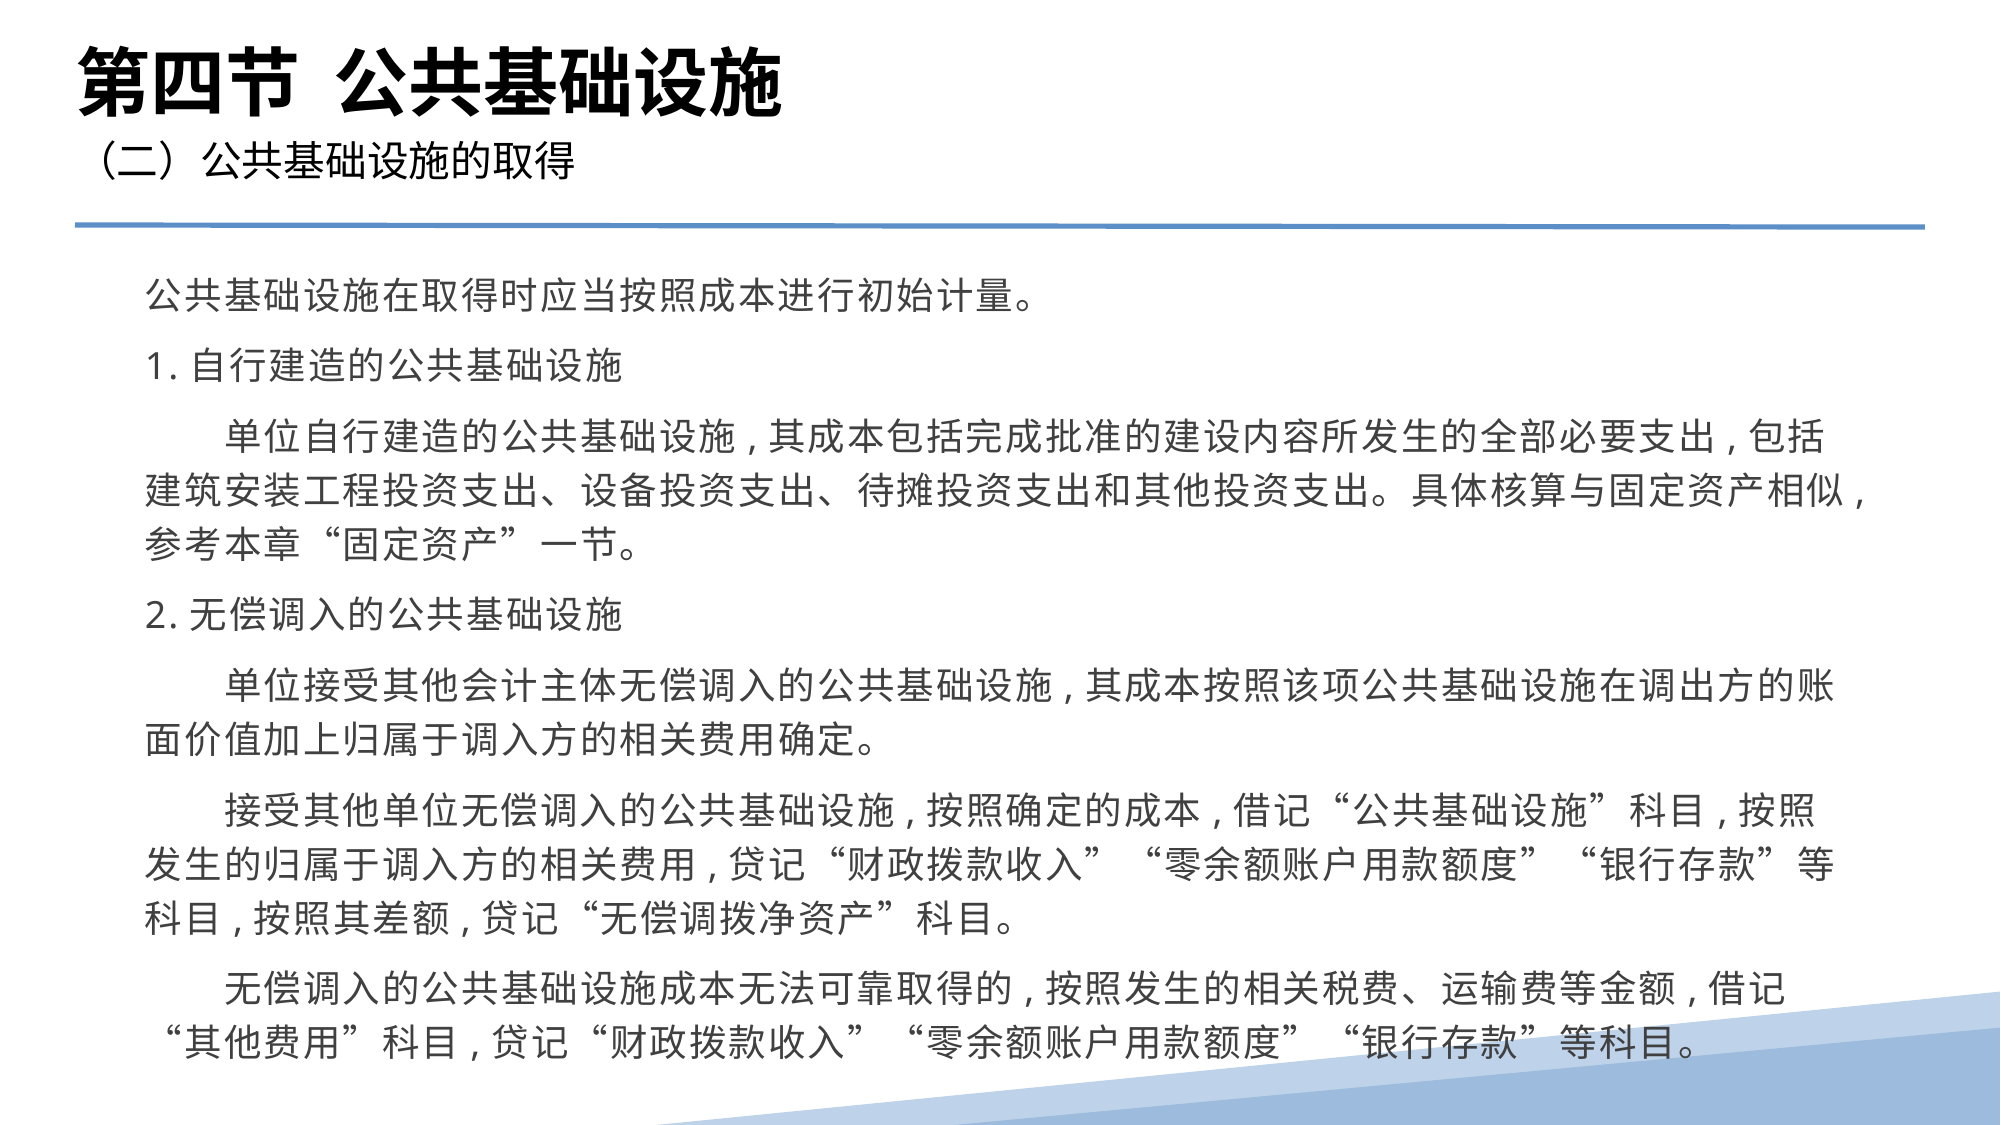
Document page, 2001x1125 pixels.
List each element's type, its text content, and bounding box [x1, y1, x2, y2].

text_box 公共基础设施在取得时应当按照成本进行初始计量。 1.自行建造的公共基础设施 单位自行建造的公共基础设施,其成本包括完成批准的建设内容所发生的全部必要支出,包括建筑安装工程投资支出、设备投资支出、待摊投资支出和其他投资支出。具体核算与固定资产相似,参考本章“固定资产”一节。 2.无偿调入的公共基础设施 单位接受其他会计主体无偿调入的公共基础设施,其成本按照该项公共基础设施在调出方的账面价值加上归属于调入方的相关费用确定。 接受其他单位无偿调入的公共基础设施,按照确定的成本,借记“公共基础设施”科目,按照发生的归属于调入方的相关费用,贷记“财政拨款收入”“零余额账户用款额度”“银行存款”等科目,按照其差额,贷记“无偿调拨净资产”科目。 无偿调入的公共基础设施成本无法可靠取得的,按照发生的相关税费、运输费等金额,借记“其他费用”科目,贷记“财政拨款收入”“零余额账户用款额度”“银行存款”等科目。 [134, 251, 1861, 1075]
text_box （二）公共基础设施的取得 [75, 124, 1925, 200]
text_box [656, 991, 2000, 1125]
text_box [74, 224, 1925, 228]
text_box 第四节 公共基础设施 [75, 24, 1925, 124]
